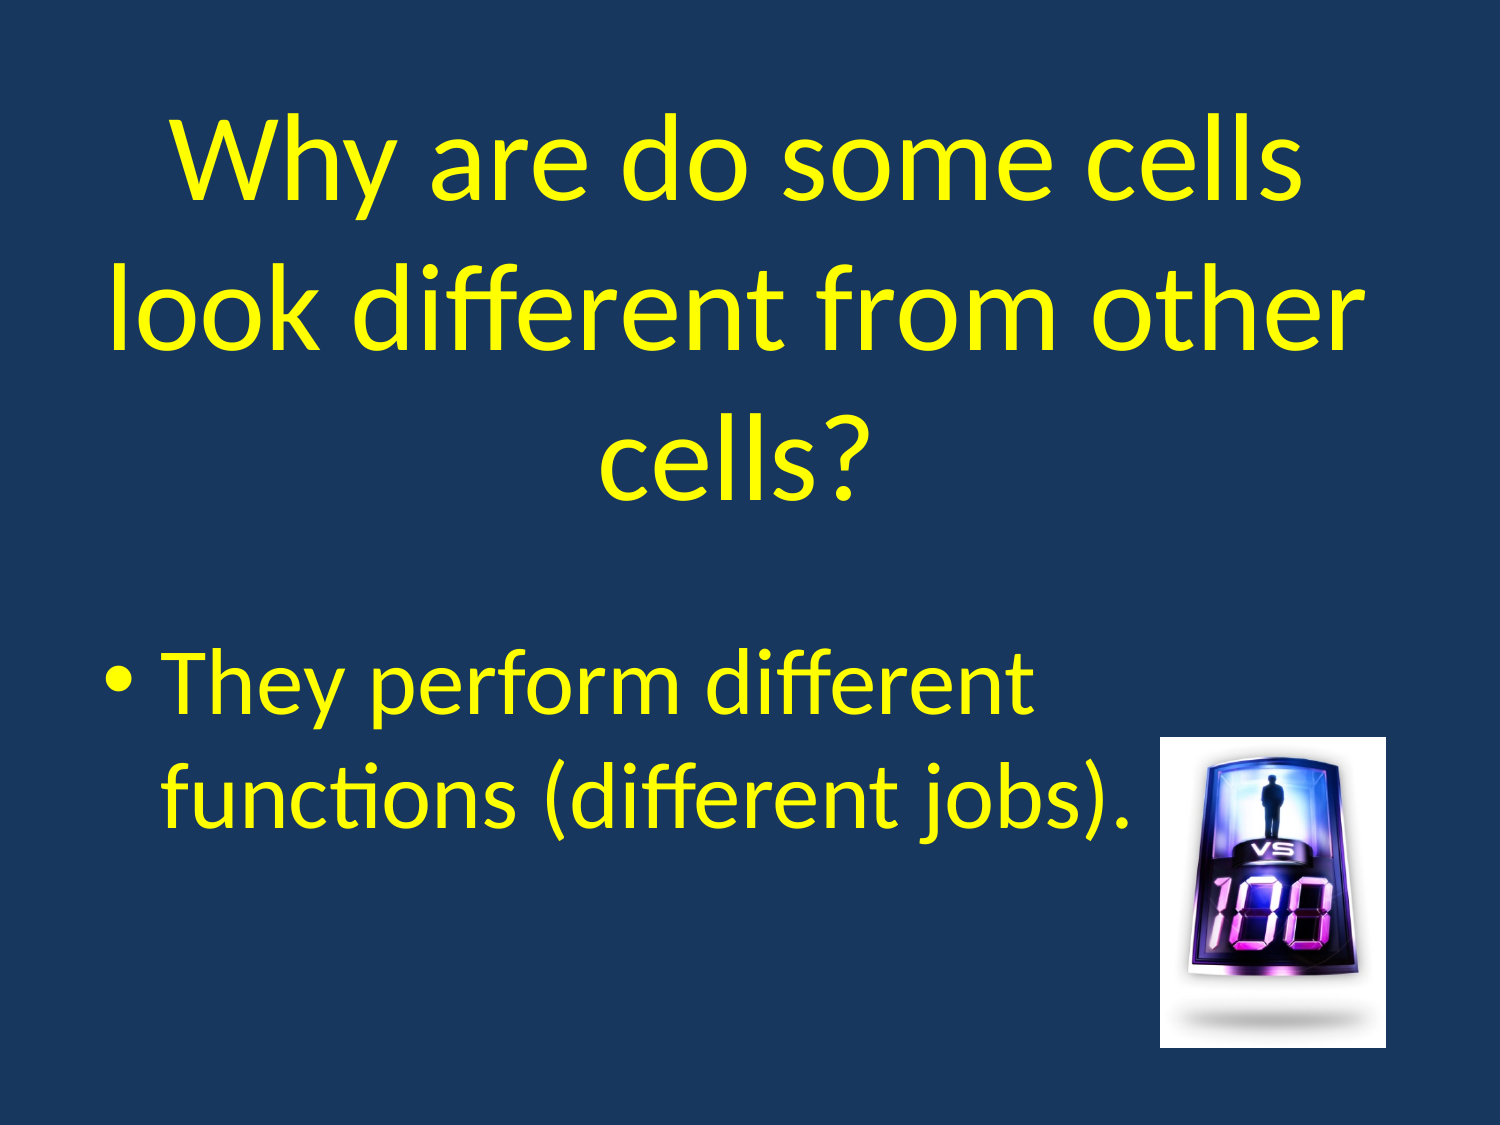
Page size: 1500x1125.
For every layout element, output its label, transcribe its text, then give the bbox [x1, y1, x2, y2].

list They perform different functions (different jobs). [87, 612, 1163, 888]
title Why are do some cells look different from other cells? [62, 50, 1413, 550]
picture [1160, 737, 1386, 1049]
